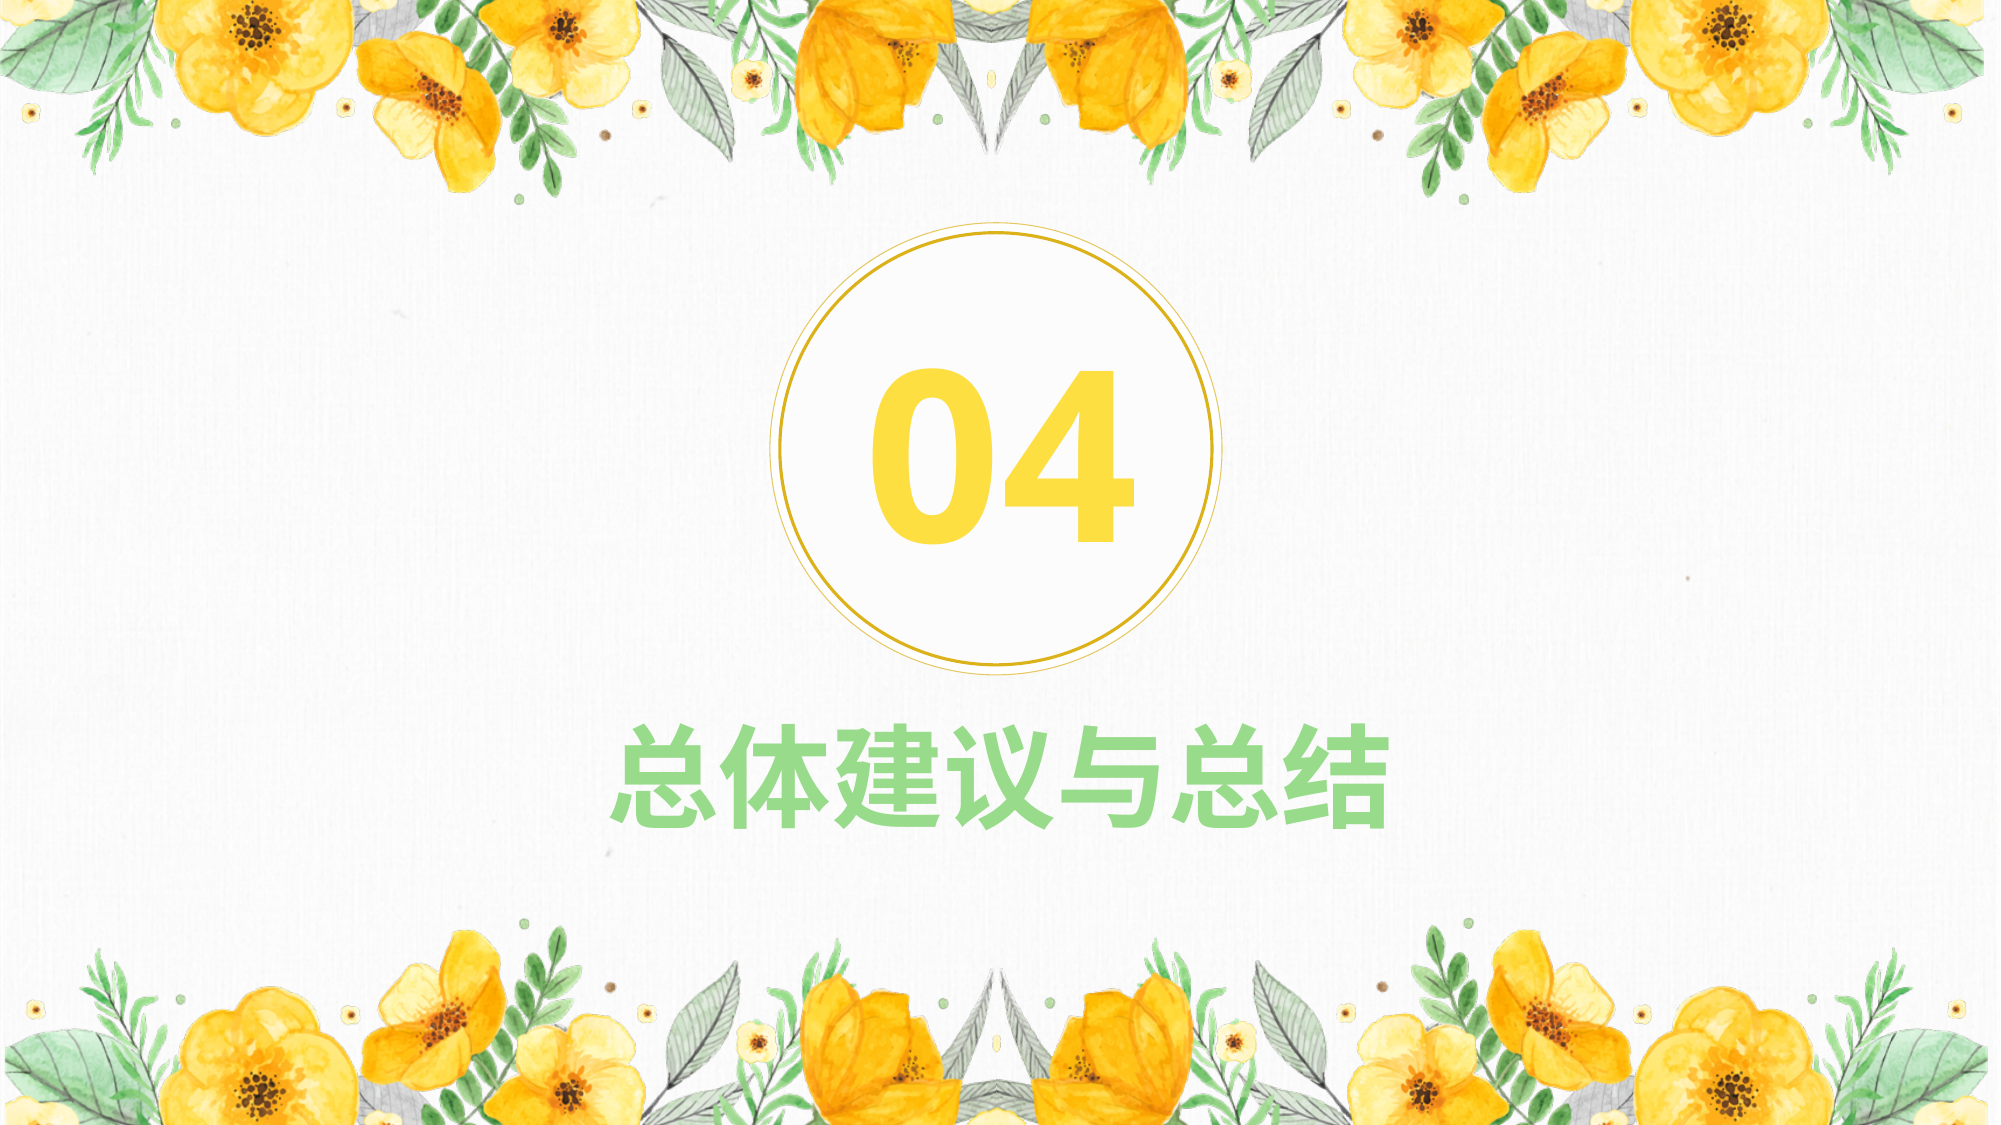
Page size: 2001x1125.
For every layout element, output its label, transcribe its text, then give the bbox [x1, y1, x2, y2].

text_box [0, 0, 1984, 221]
text_box 总体建议与总结 [474, 707, 1526, 902]
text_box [4, 902, 1988, 1125]
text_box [769, 222, 1223, 675]
picture [0, 0, 2001, 1125]
